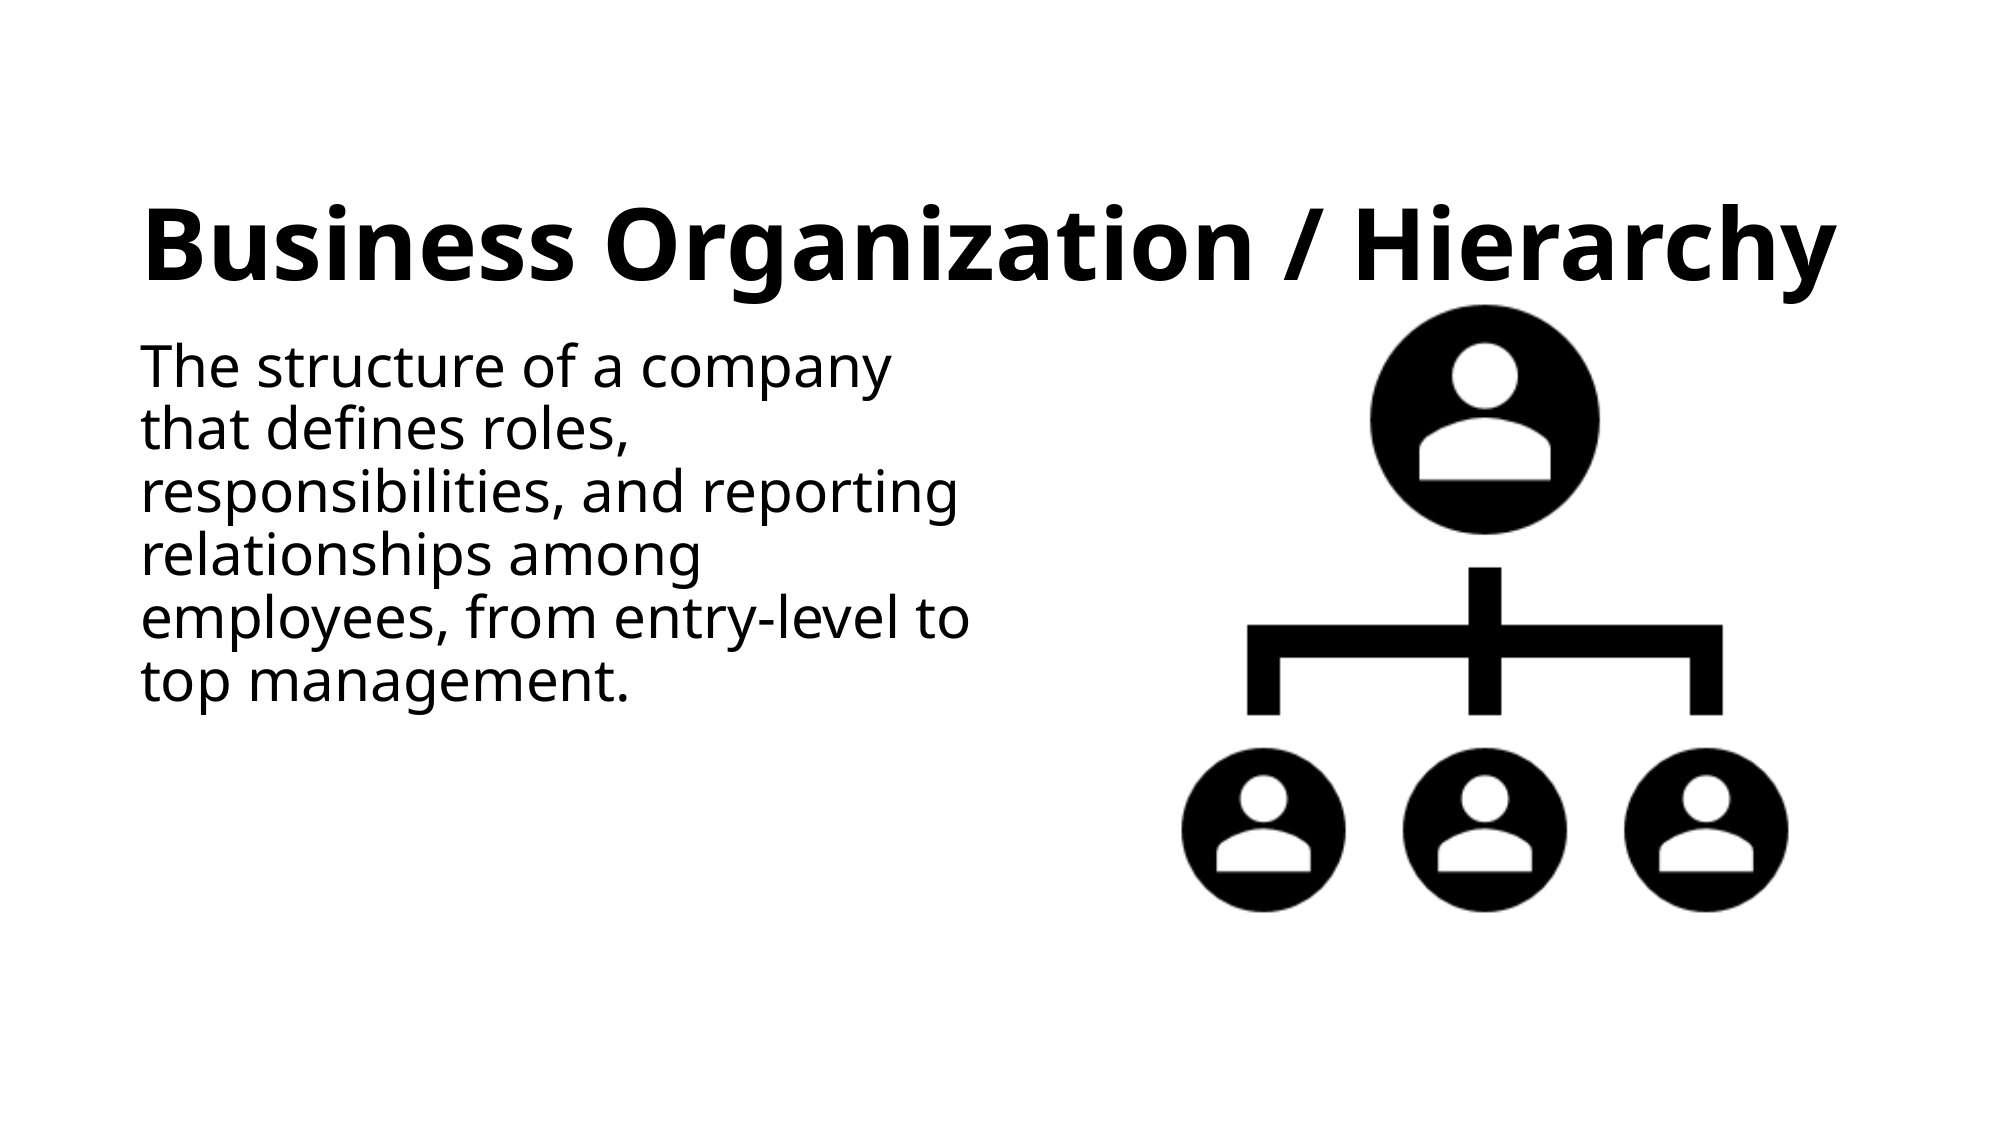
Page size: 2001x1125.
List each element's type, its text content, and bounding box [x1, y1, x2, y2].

title Business Organization / Hierarchy [124, 186, 1963, 442]
picture [1091, 215, 1879, 1003]
list The structure of a company that defines roles, responsibilities, and reporting relationships among employees, from entry-level to top management. [124, 329, 1029, 1043]
